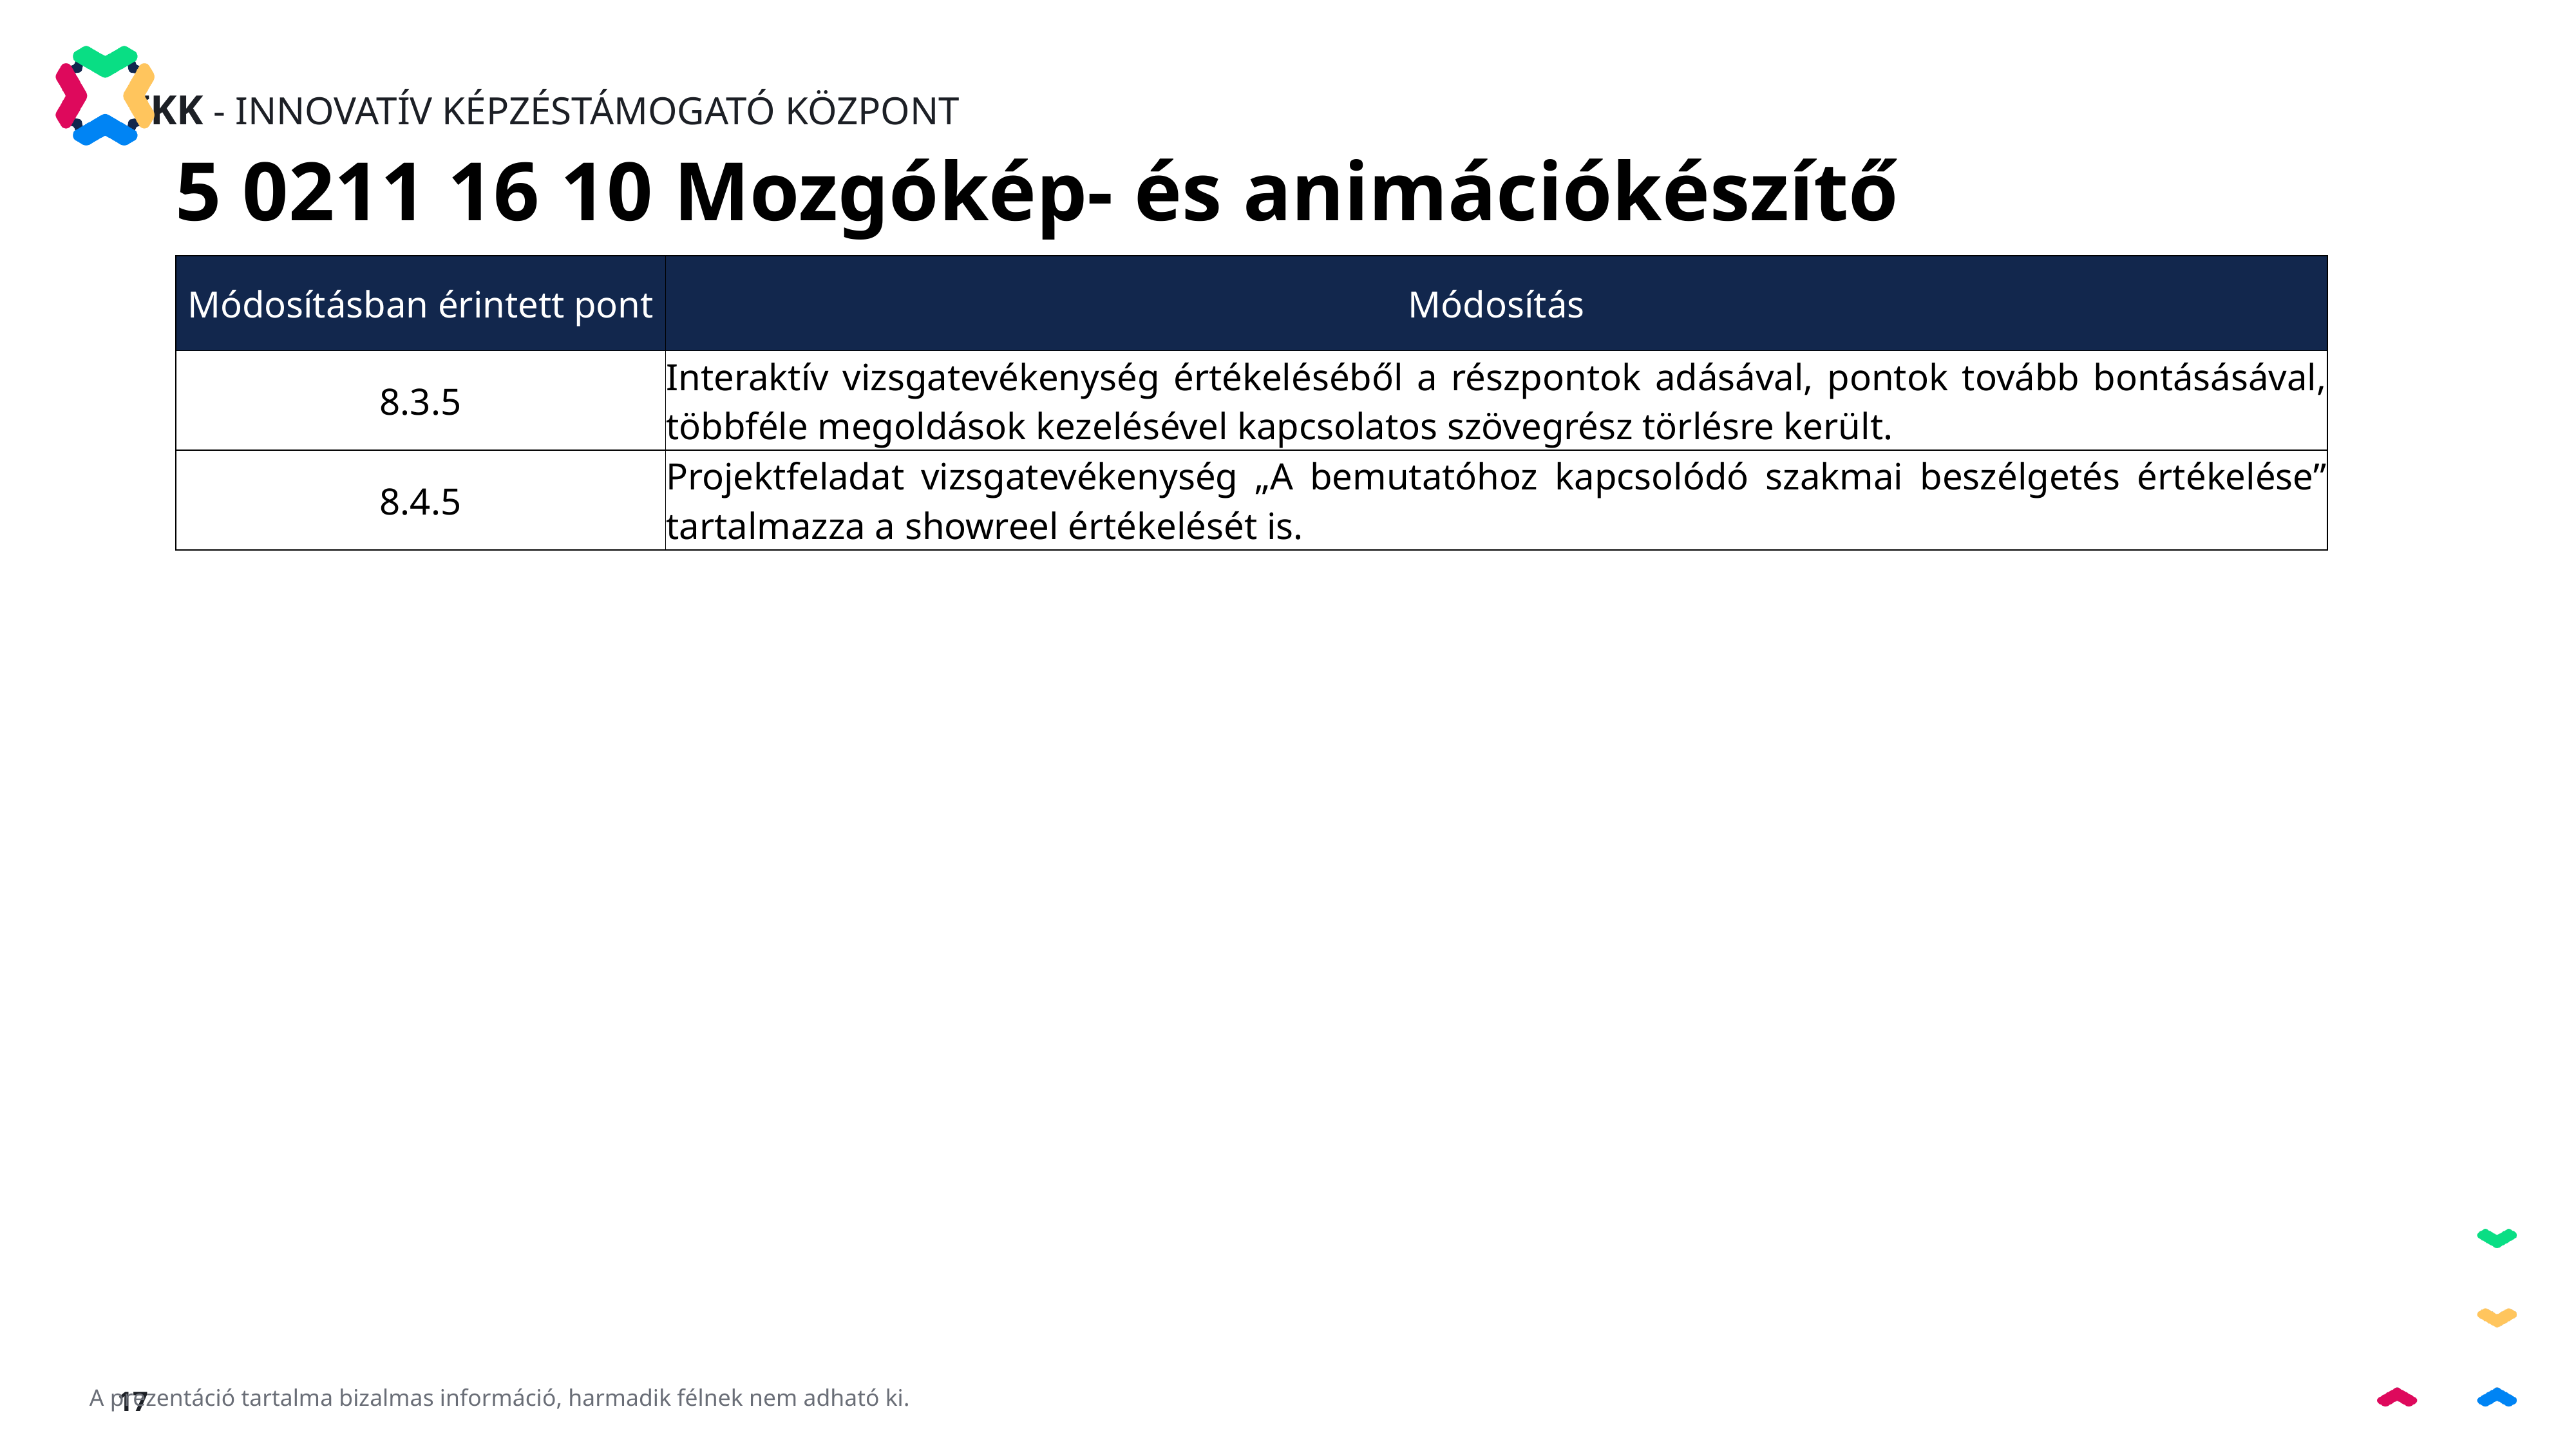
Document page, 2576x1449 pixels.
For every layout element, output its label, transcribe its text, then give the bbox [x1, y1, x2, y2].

table_cell 8.3.5 [176, 351, 665, 450]
table_cell 8.4.5 [176, 451, 665, 549]
picture [55, 46, 155, 146]
list 5 0211 16 10 Mozgókép- és animációkészítő [175, 140, 2336, 213]
table_cell Interaktív vizsgatevékenység értékeléséből a részpontok adásával, pontok tovább bontásásával, többféle megoldások kezelésével kapcsolatos szövegrész törlésre került. [666, 351, 2327, 450]
table_cell Projektfeladat vizsgatevékenység „A bemutatóhoz kapcsolódó szakmai beszélgetés értékelése” tartalmazza a showreel értékelését is. [666, 451, 2327, 549]
table_header Módosításban érintett pont [176, 256, 665, 350]
table_header Módosítás [666, 256, 2327, 350]
picture [2377, 1229, 2517, 1406]
